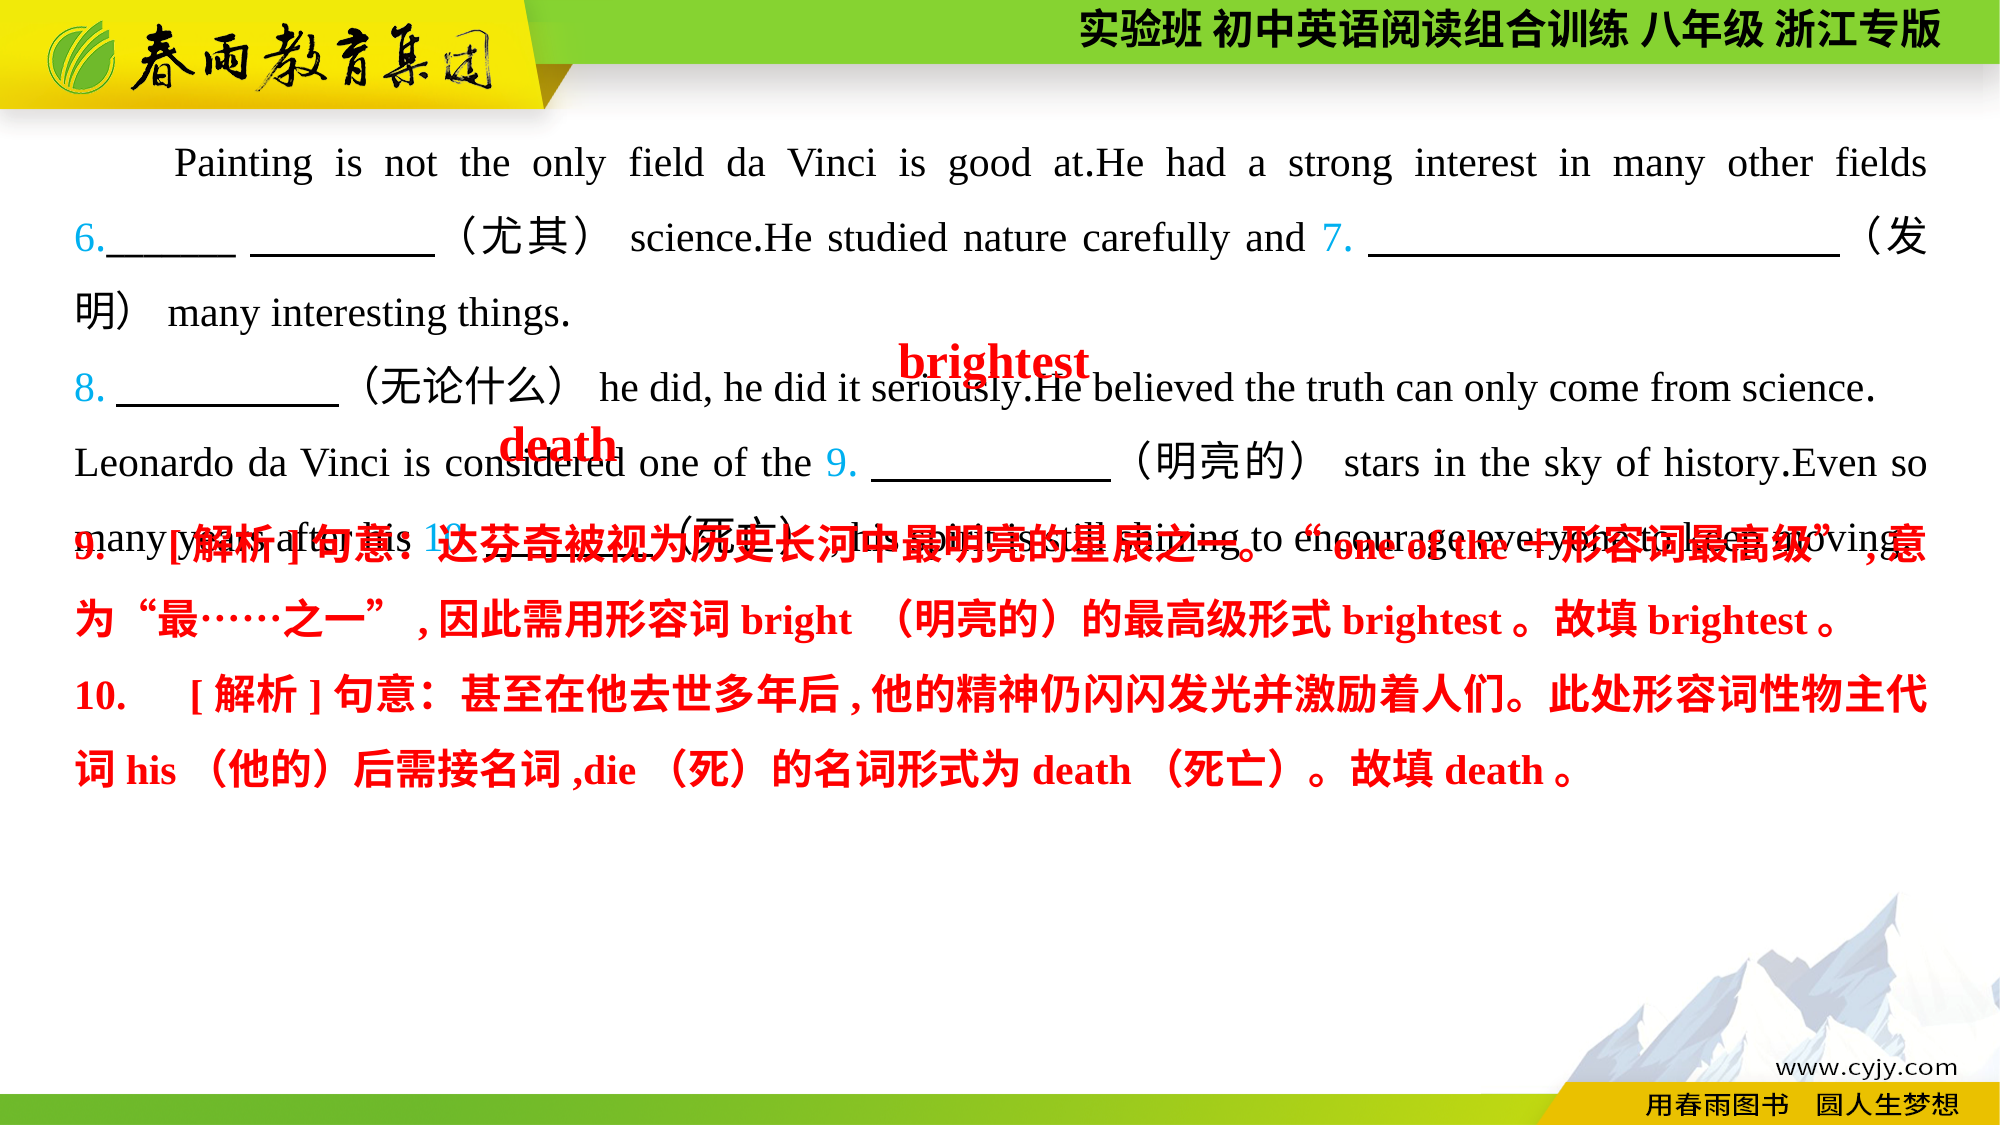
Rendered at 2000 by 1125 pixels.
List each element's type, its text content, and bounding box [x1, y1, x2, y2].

text_box brightest [883, 321, 1106, 397]
text_box 9. [解析]句意：达芬奇被视为历史长河中最明亮的星辰之一。“one of the＋形容词最高级”,意为“最……之一”,因此需用形容词bright （明亮的）的最高级形式brightest。故填brightest。 10. [解析]句意：甚至在他去世多年后,他的精神仍闪闪发光并激励着人们。此处形容词性物主代词his（他的）后需接名词,die（死）的名词形式为death（死亡）。故填death。 [59, 485, 1944, 801]
picture [0, 0, 2000, 1125]
list Painting is not the only field da Vinci is good at.He had a strong interest in many other fields 6._______ （尤其）science.He studied nature carefully and 7. （发明）many interesting things. 8. （无论什么）he did, he did it seriously.He believed the truth can only come from science. Leonardo da Vinci is considered one of the 9. （明亮的）stars in the sky of history.Even so many years after his 10. （死亡）, his spirit is still shining to encourage everyone to keep moving. [59, 101, 1944, 485]
text_box death [483, 403, 633, 479]
